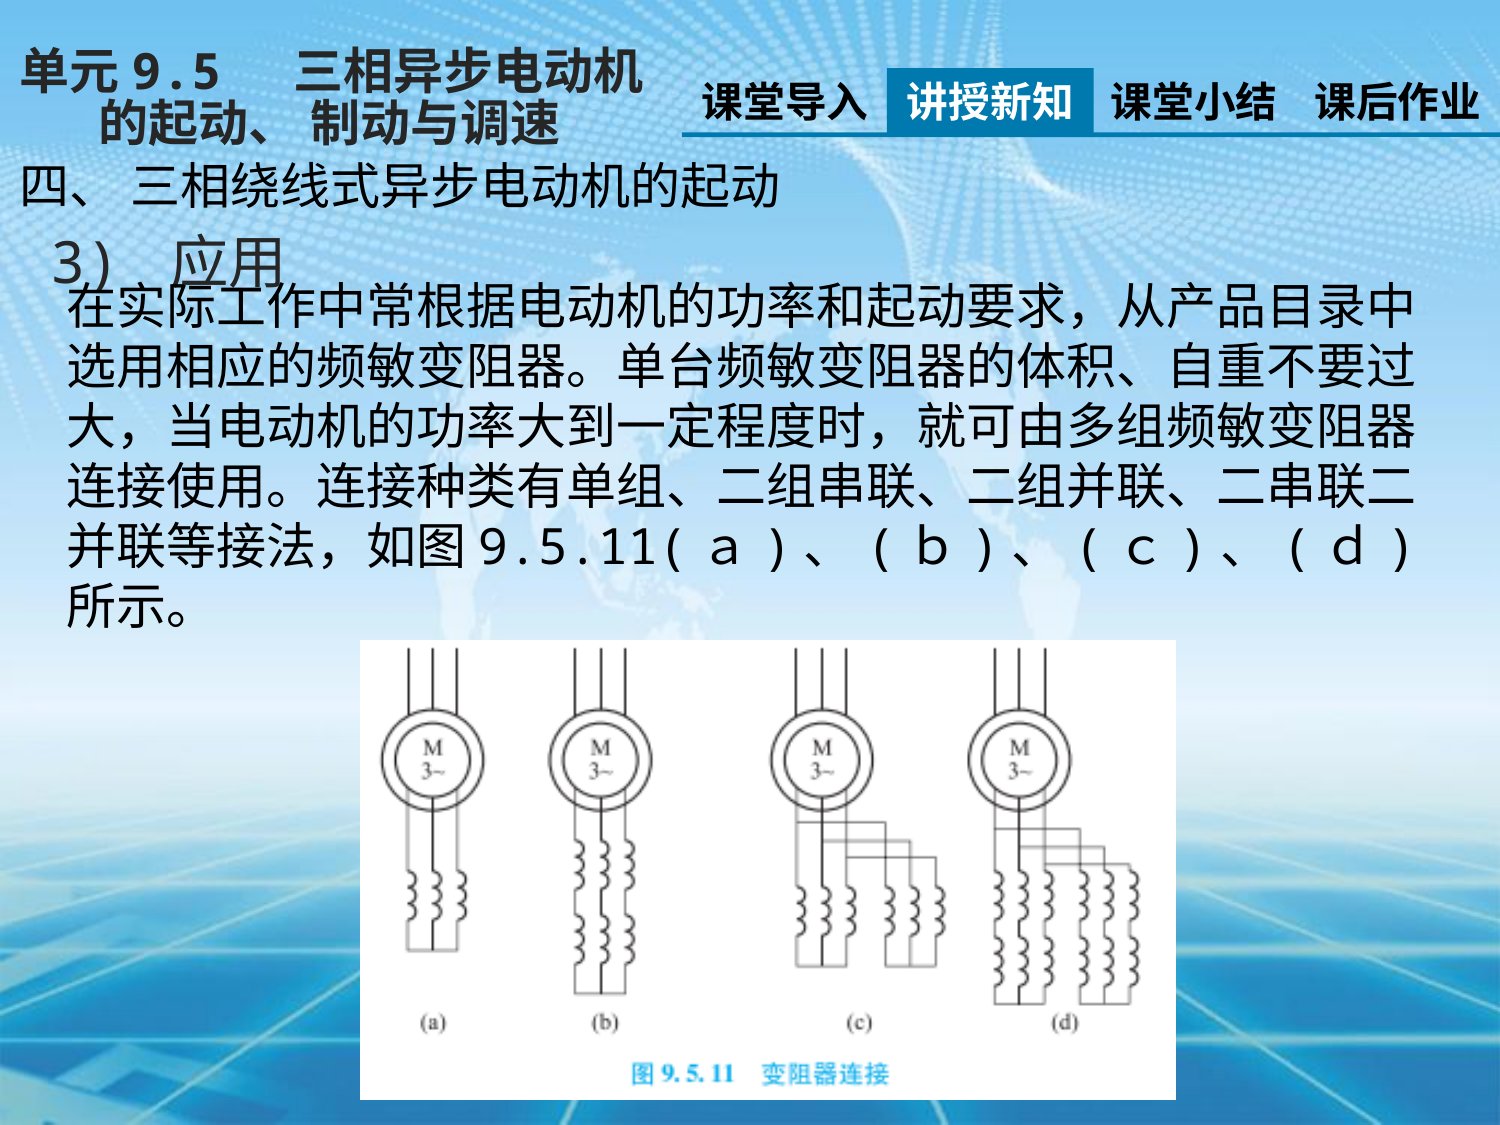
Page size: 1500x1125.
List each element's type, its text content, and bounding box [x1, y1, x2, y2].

text_box 四、 三相绕线式异步电动机的起动 [4, 160, 1355, 225]
picture [0, 0, 1500, 1125]
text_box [4, 39, 1500, 160]
text_box 在实际工作中常根据电动机的功率和起动要求，从产品目录中选用相应的频敏变阻器。单台频敏变阻器的体积、自重不要过大，当电动机的功率大到一定程度时，就可由多组频敏变阻器连接使用。连接种类有单组、二组串联、二组并联、二串联二并联等接法，如图9.5.11(ａ)、(ｂ)、(ｃ)、(ｄ)所示。 [51, 266, 1452, 642]
text_box 3) 应用 [36, 225, 302, 303]
